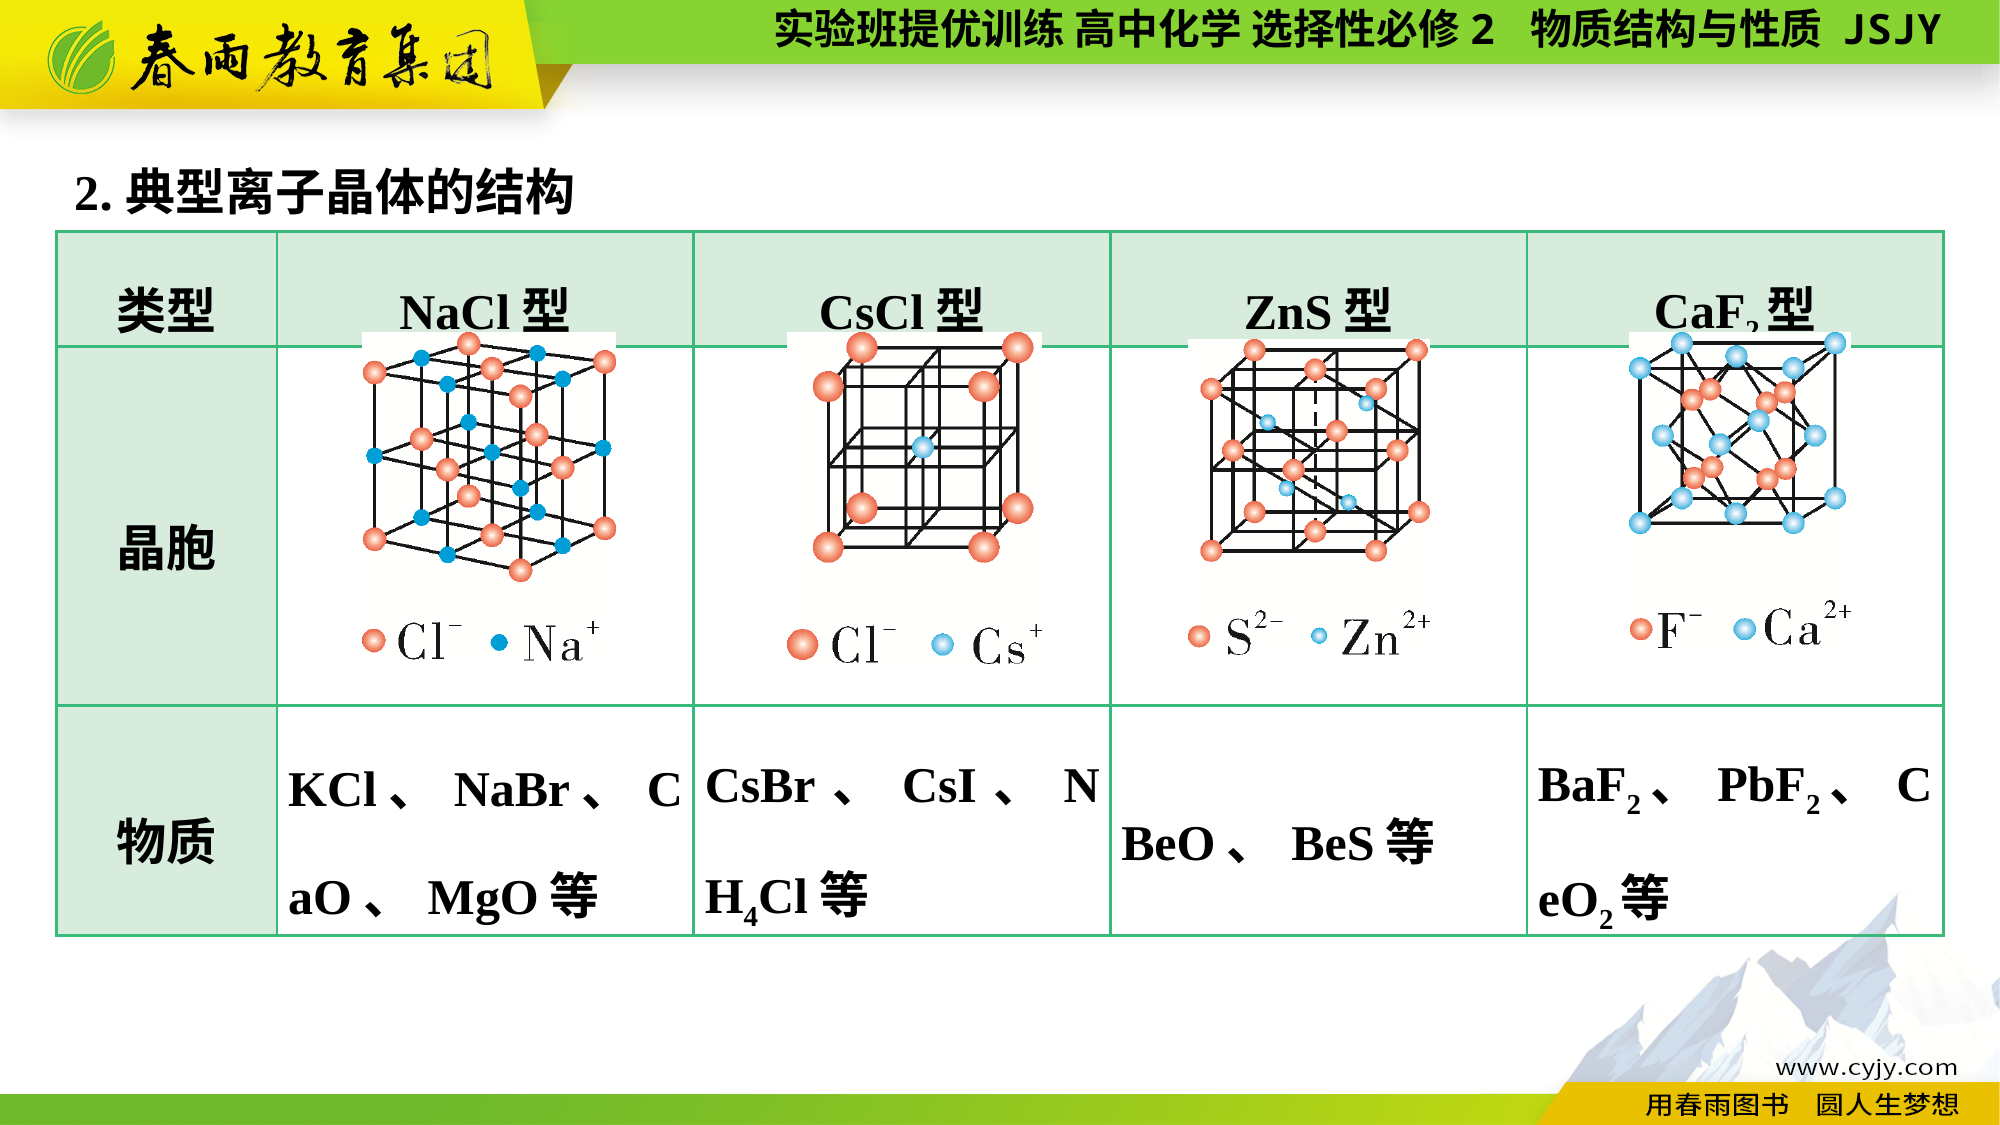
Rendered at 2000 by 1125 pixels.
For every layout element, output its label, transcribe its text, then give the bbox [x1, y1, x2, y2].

table_cell [1112, 348, 1526, 704]
table_cell BaF2、PbF2、CeO2等 [1528, 707, 1942, 934]
table_cell [278, 348, 692, 704]
table_cell KCl、NaBr、CaO、MgO等 [278, 707, 692, 934]
table_cell BeO、BeS等 [1112, 707, 1526, 934]
table_cell [1528, 348, 1942, 704]
table_cell 晶胞 [58, 348, 276, 704]
list 2.典型离子晶体的结构 [59, 122, 1944, 217]
table_header CsCl型 [695, 233, 1109, 345]
table_cell 物质 [58, 707, 276, 934]
table_cell CsBr、CsI、NH4Cl等 [695, 707, 1109, 934]
table_header ZnS型 [1112, 233, 1526, 345]
table_cell [695, 348, 1109, 704]
table_header 类型 [58, 233, 276, 345]
table_header NaCl型 [278, 233, 692, 345]
table_header CaF2型 [1528, 233, 1942, 345]
picture [0, 0, 2000, 1125]
